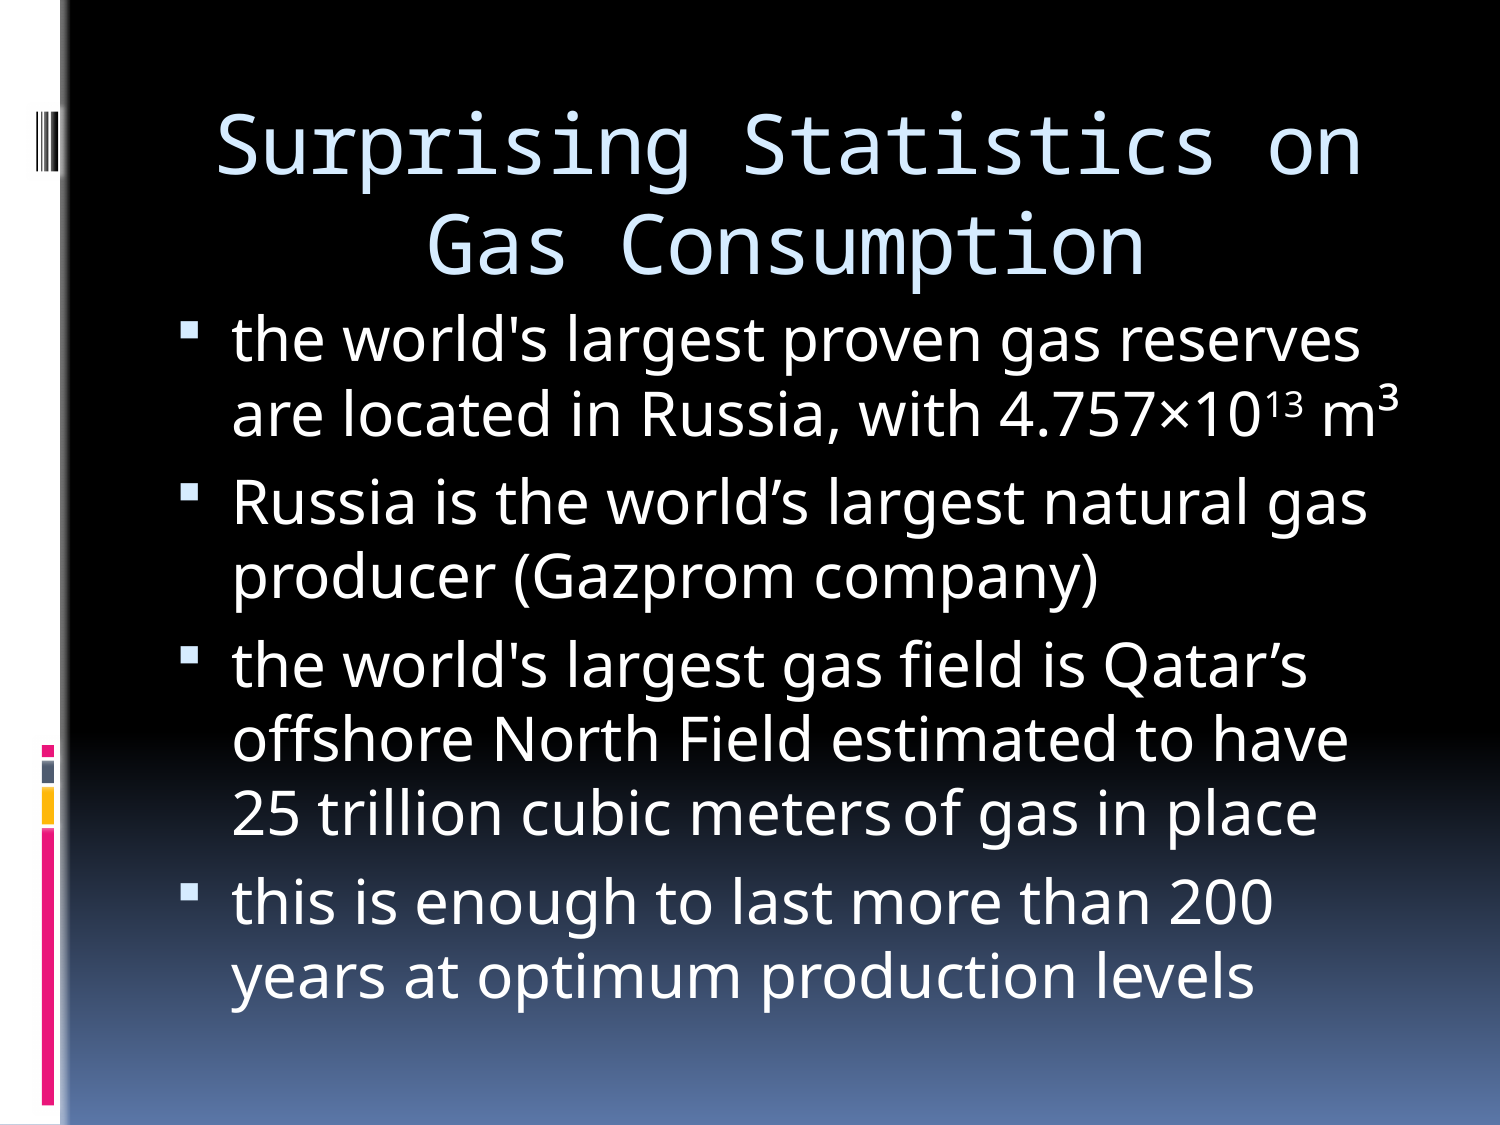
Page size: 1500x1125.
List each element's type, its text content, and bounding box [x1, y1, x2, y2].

title Surprising Statistics on Gas Consumption [150, 83, 1425, 234]
list the world's largest proven gas reserves are located in Russia, with 4.757×1013 m³ Russia is the world’s largest natural gas producer (Gazprom company) the world's largest gas field is Qatar’s offshore North Field estimated to have 25 trillion cubic meters of gas in place this is enough to last more than 200 years at optimum production levels [150, 292, 1425, 1043]
